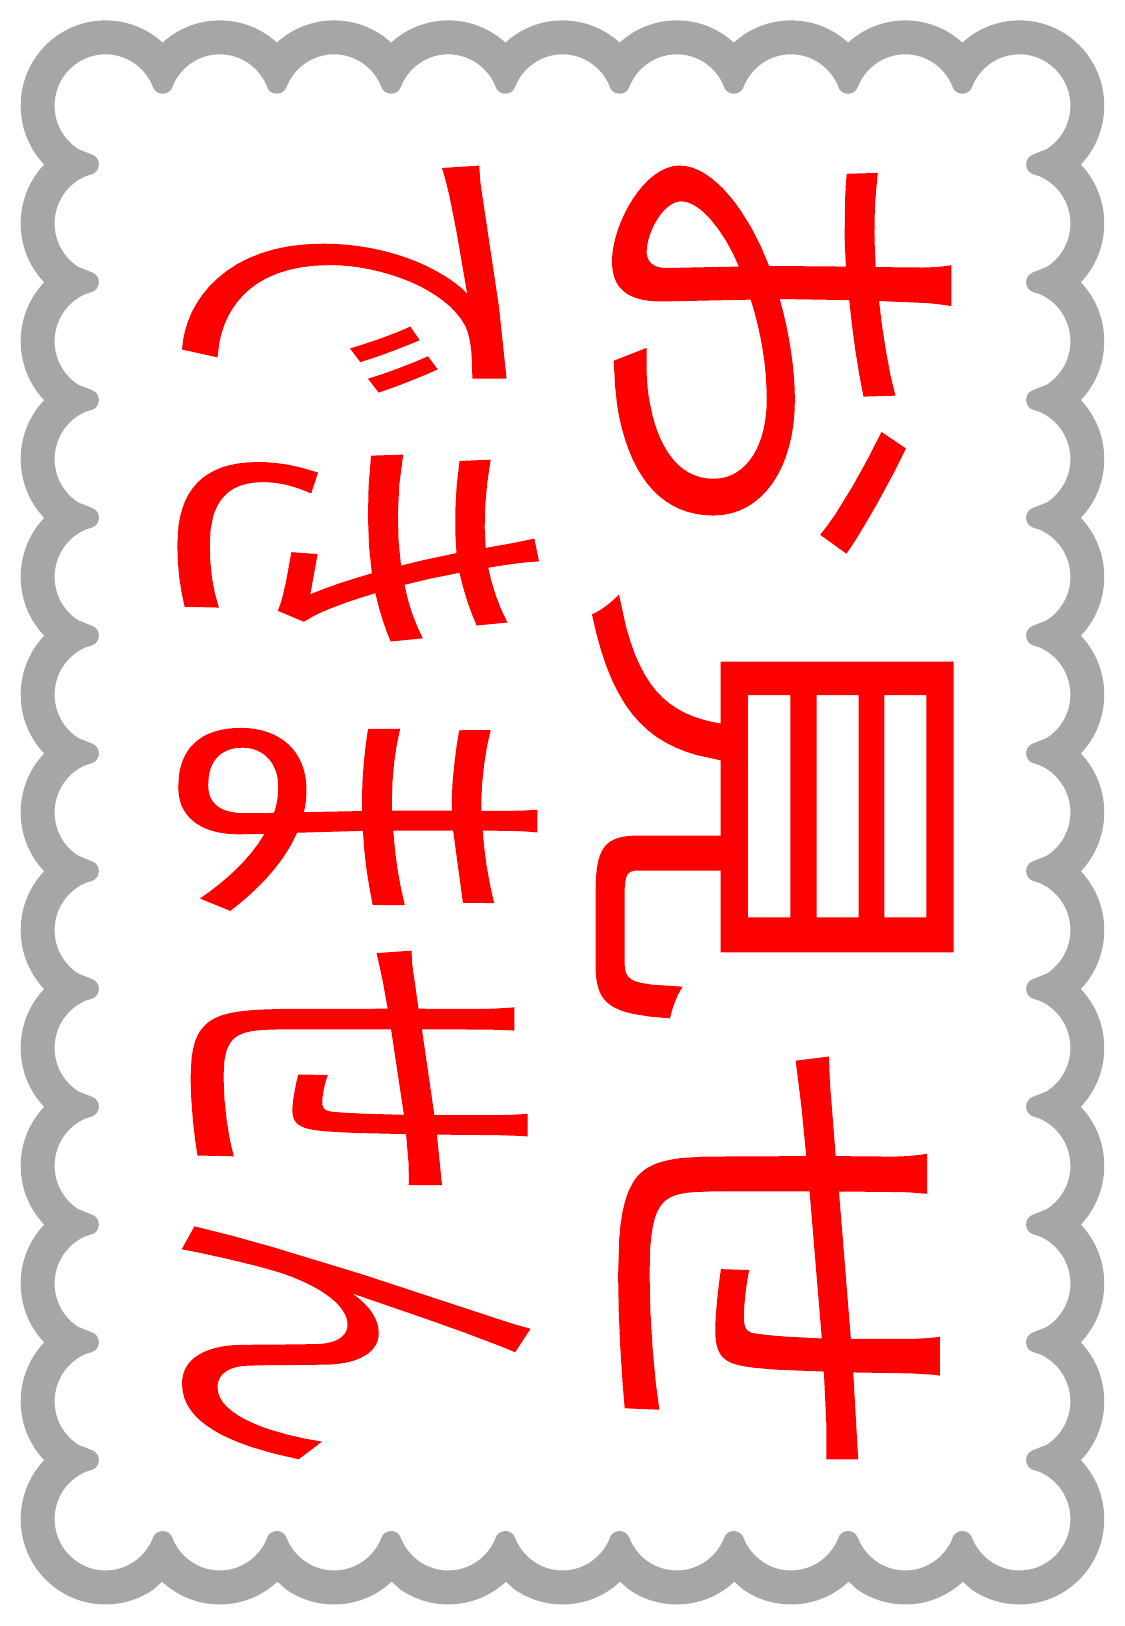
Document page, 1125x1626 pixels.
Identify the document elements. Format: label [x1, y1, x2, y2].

text_box [29, 28, 1096, 1597]
